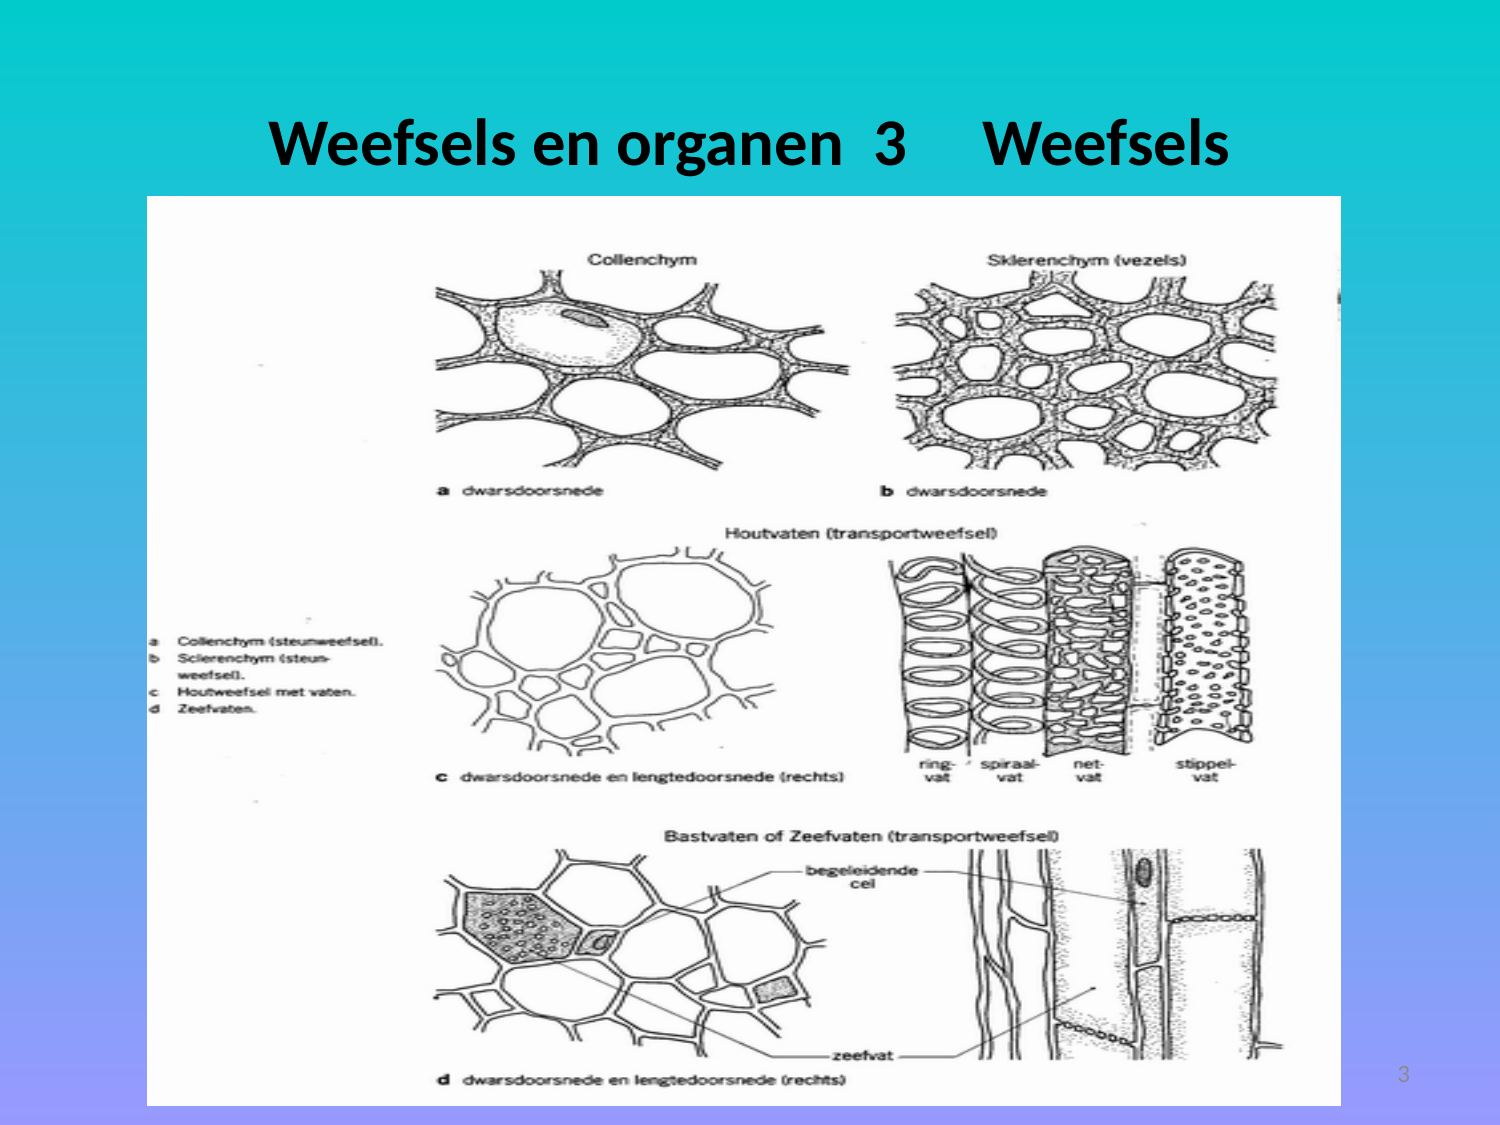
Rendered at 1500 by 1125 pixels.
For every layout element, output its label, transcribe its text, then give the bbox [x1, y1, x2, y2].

picture [147, 196, 1341, 1107]
title Weefsels en organen 3 Weefsels [75, 45, 1425, 233]
slide_number 3 [1345, 1042, 1425, 1103]
